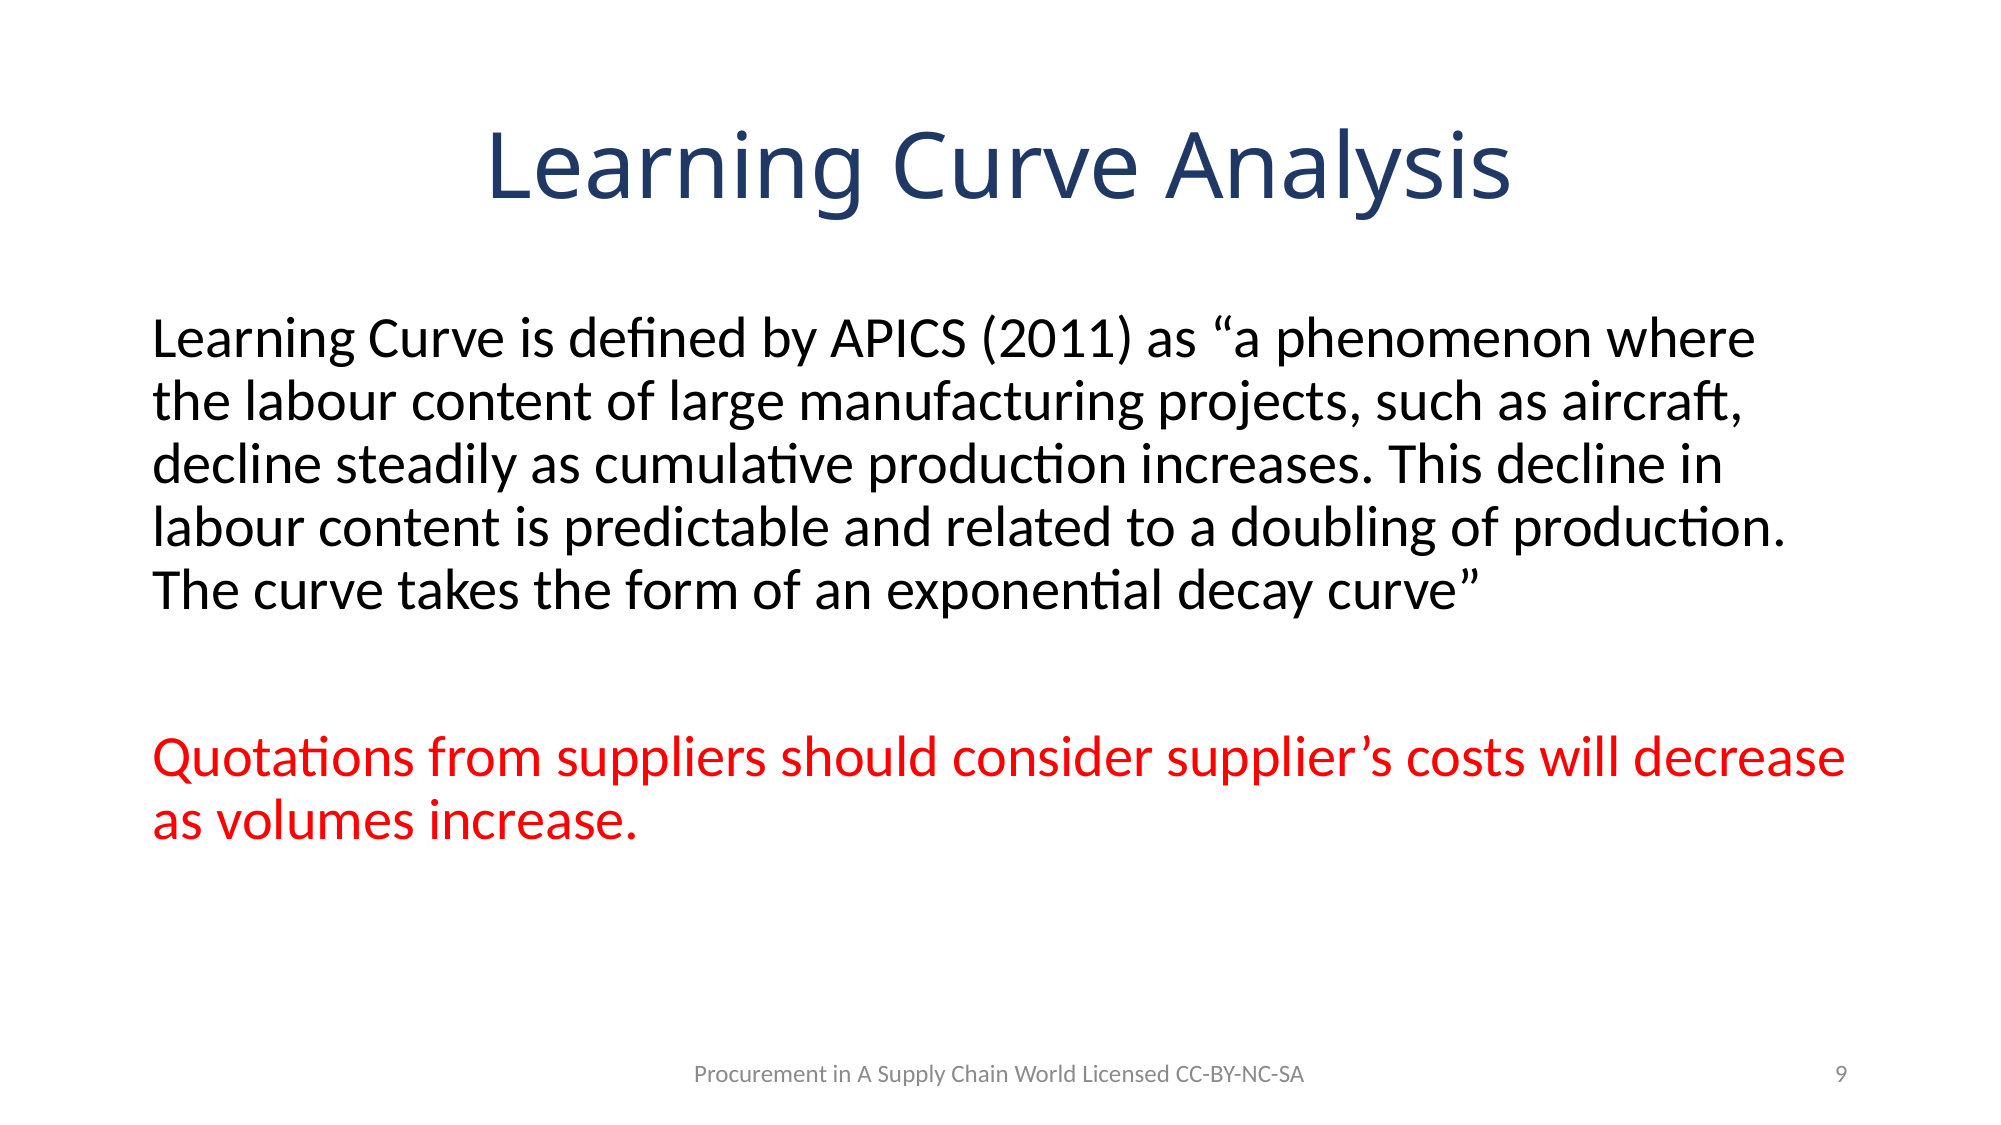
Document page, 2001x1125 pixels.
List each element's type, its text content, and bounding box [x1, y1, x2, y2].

footer Procurement in A Supply Chain World Licensed CC-BY-NC-SA [662, 1042, 1338, 1103]
list Learning Curve is defined by APICS (2011) as “a phenomenon where the labour content of large manufacturing projects, such as aircraft, decline steadily as cumulative production increases. This decline in labour content is predictable and related to a doubling of production. The curve takes the form of an exponential decay curve” Quotations from suppliers should consider supplier’s costs will decrease as volumes increase. [137, 299, 1863, 1014]
title Learning Curve Analysis [137, 59, 1863, 278]
slide_number 9 [1412, 1042, 1863, 1103]
